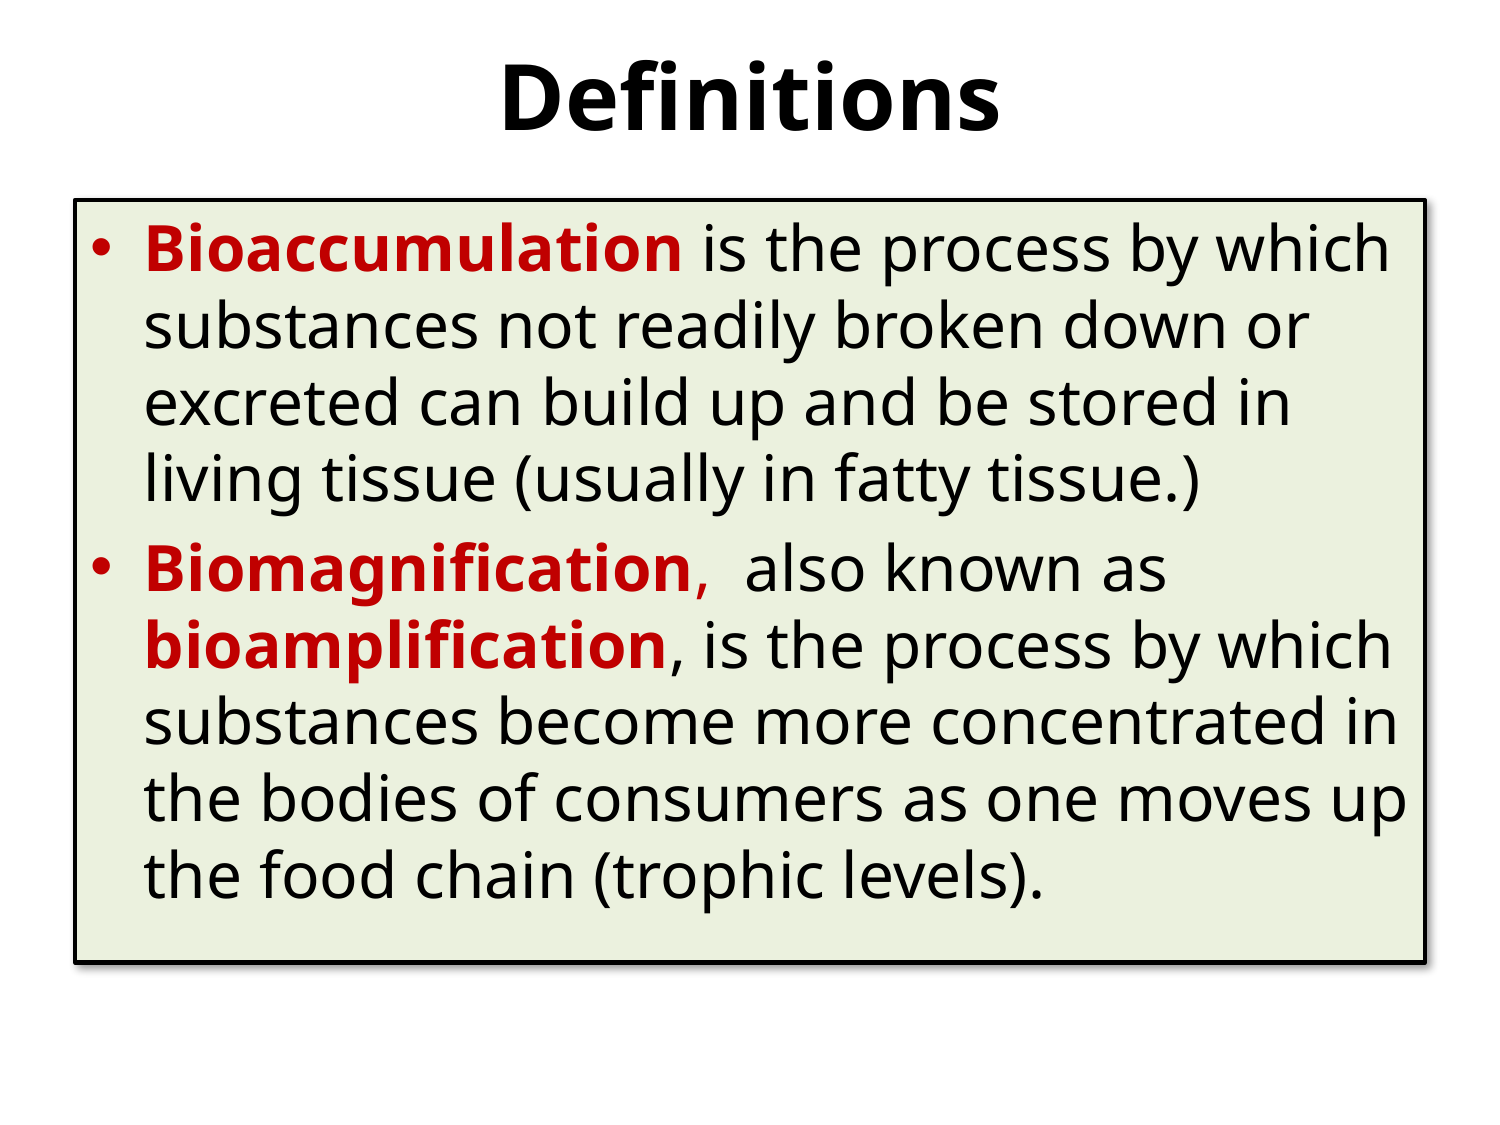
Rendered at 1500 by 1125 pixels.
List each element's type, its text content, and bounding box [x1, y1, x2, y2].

title Definitions [75, 0, 1425, 188]
list Bioaccumulation is the process by which substances not readily broken down or excreted can build up and be stored in living tissue (usually in fatty tissue.) Biomagnification, also known as bioamplification, is the process by which substances become more concentrated in the bodies of consumers as one moves up the food chain (trophic levels). [75, 200, 1425, 963]
